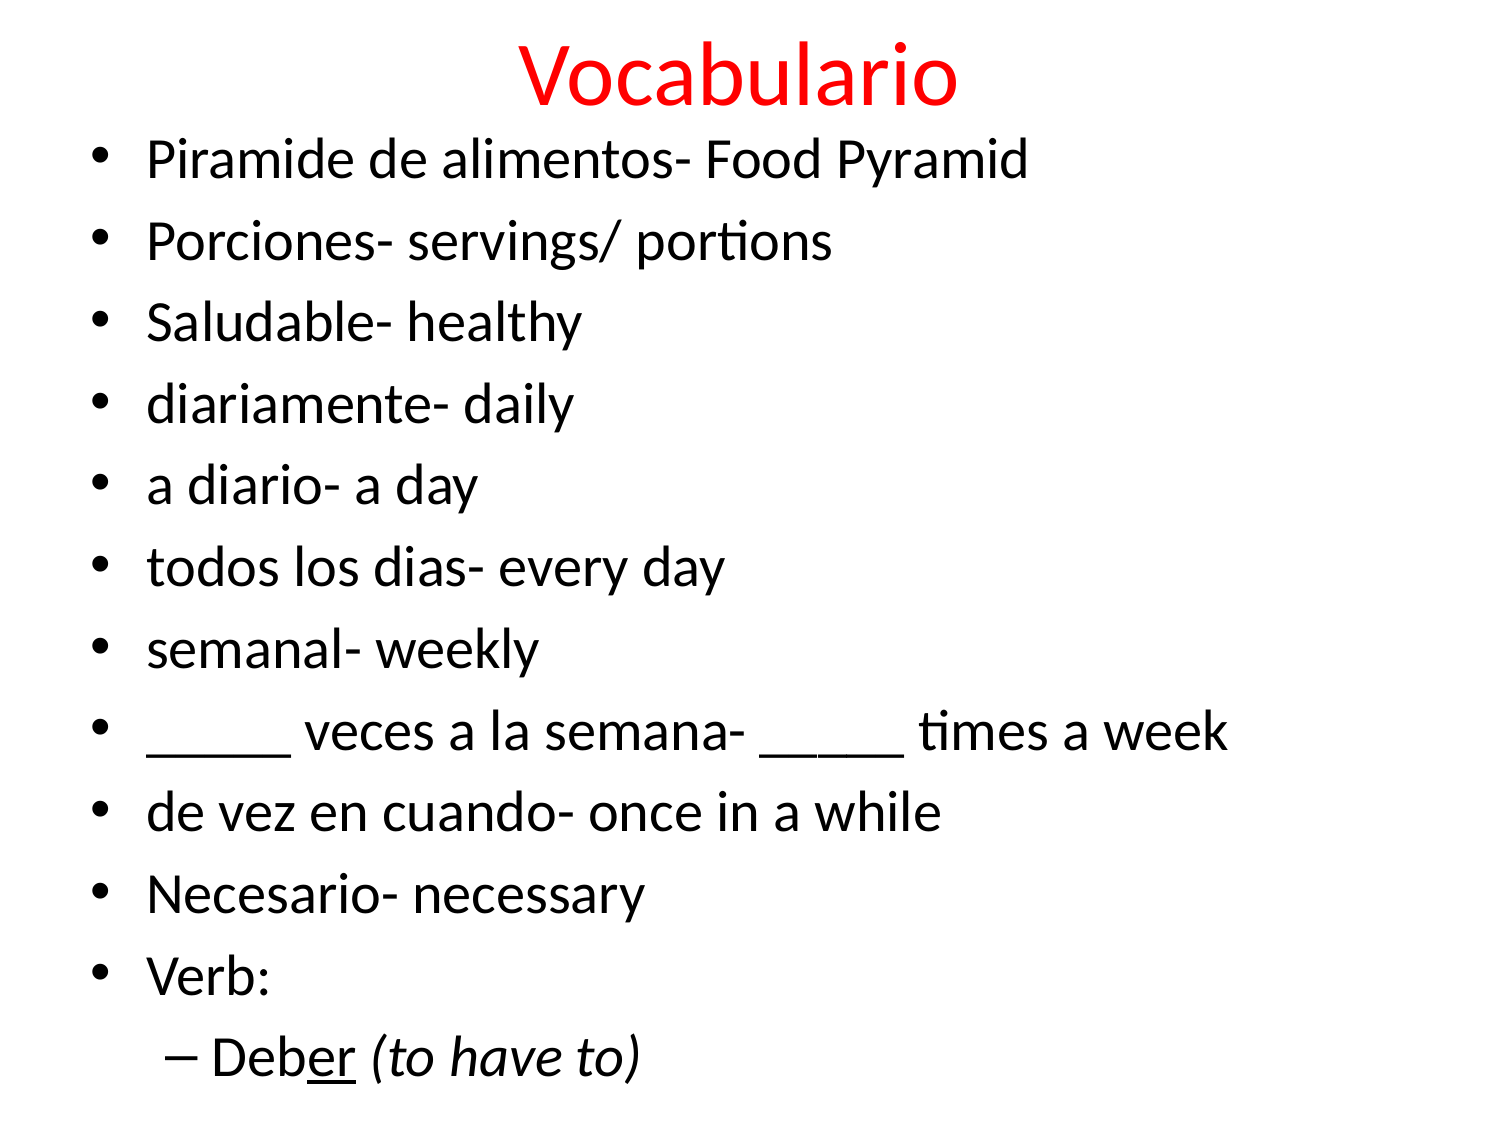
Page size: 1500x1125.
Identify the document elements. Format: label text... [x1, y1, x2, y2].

list Piramide de alimentos- Food Pyramid Porciones- servings/ portions Saludable- healthy diariamente- daily a diario- a day todos los dias- every day semanal- weekly _____ veces a la semana- _____ times a week de vez en cuando- once in a while Necesario- necessary Verb: Deber (to have to) [75, 112, 1425, 988]
title Vocabulario [75, 0, 1425, 112]
